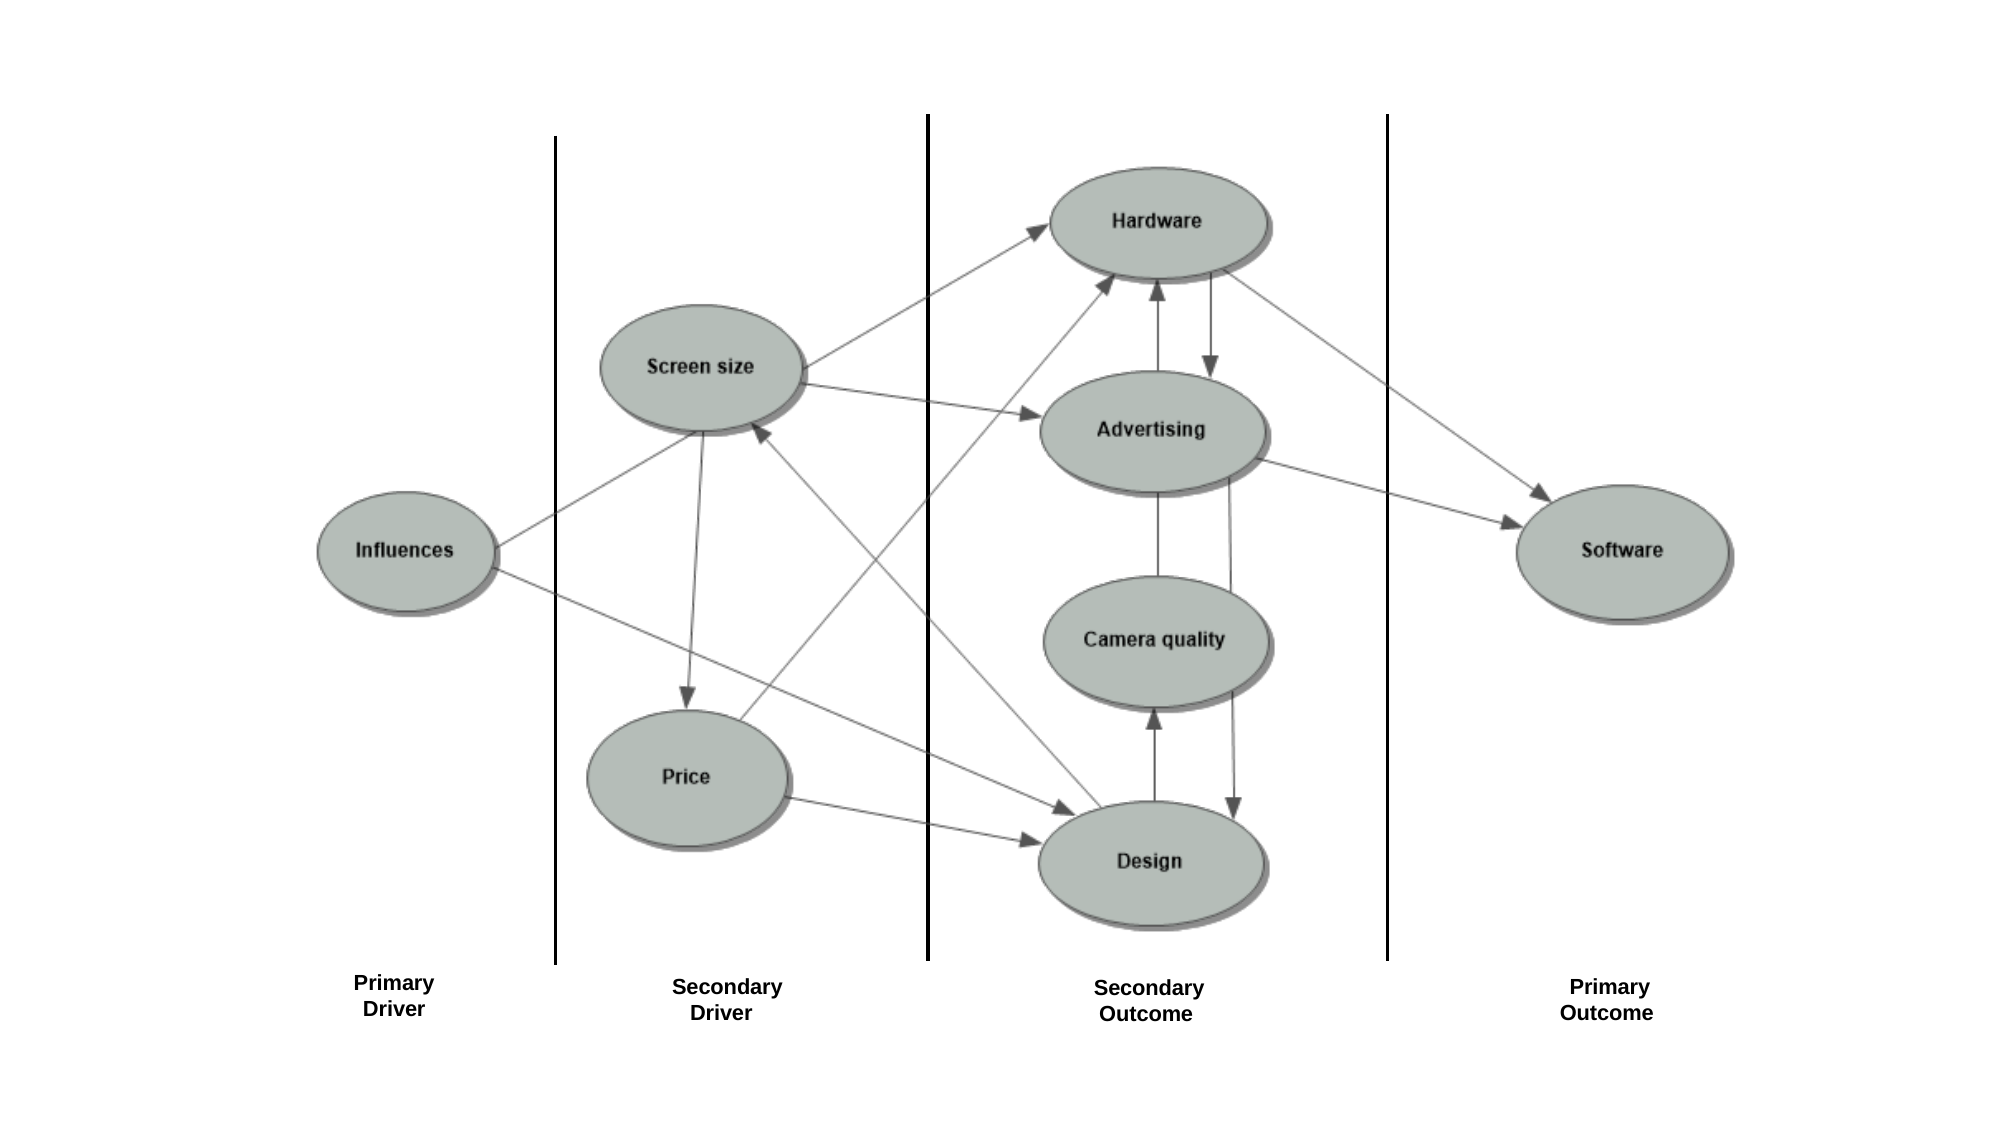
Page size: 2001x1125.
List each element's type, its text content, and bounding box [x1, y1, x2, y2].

picture [309, 159, 1743, 940]
text_box Primary Outcome [1516, 965, 1704, 1033]
text_box Secondary Outcome [1044, 966, 1254, 1034]
text_box Primary Driver [292, 961, 502, 1029]
text_box Secondary Driver [619, 965, 829, 1033]
